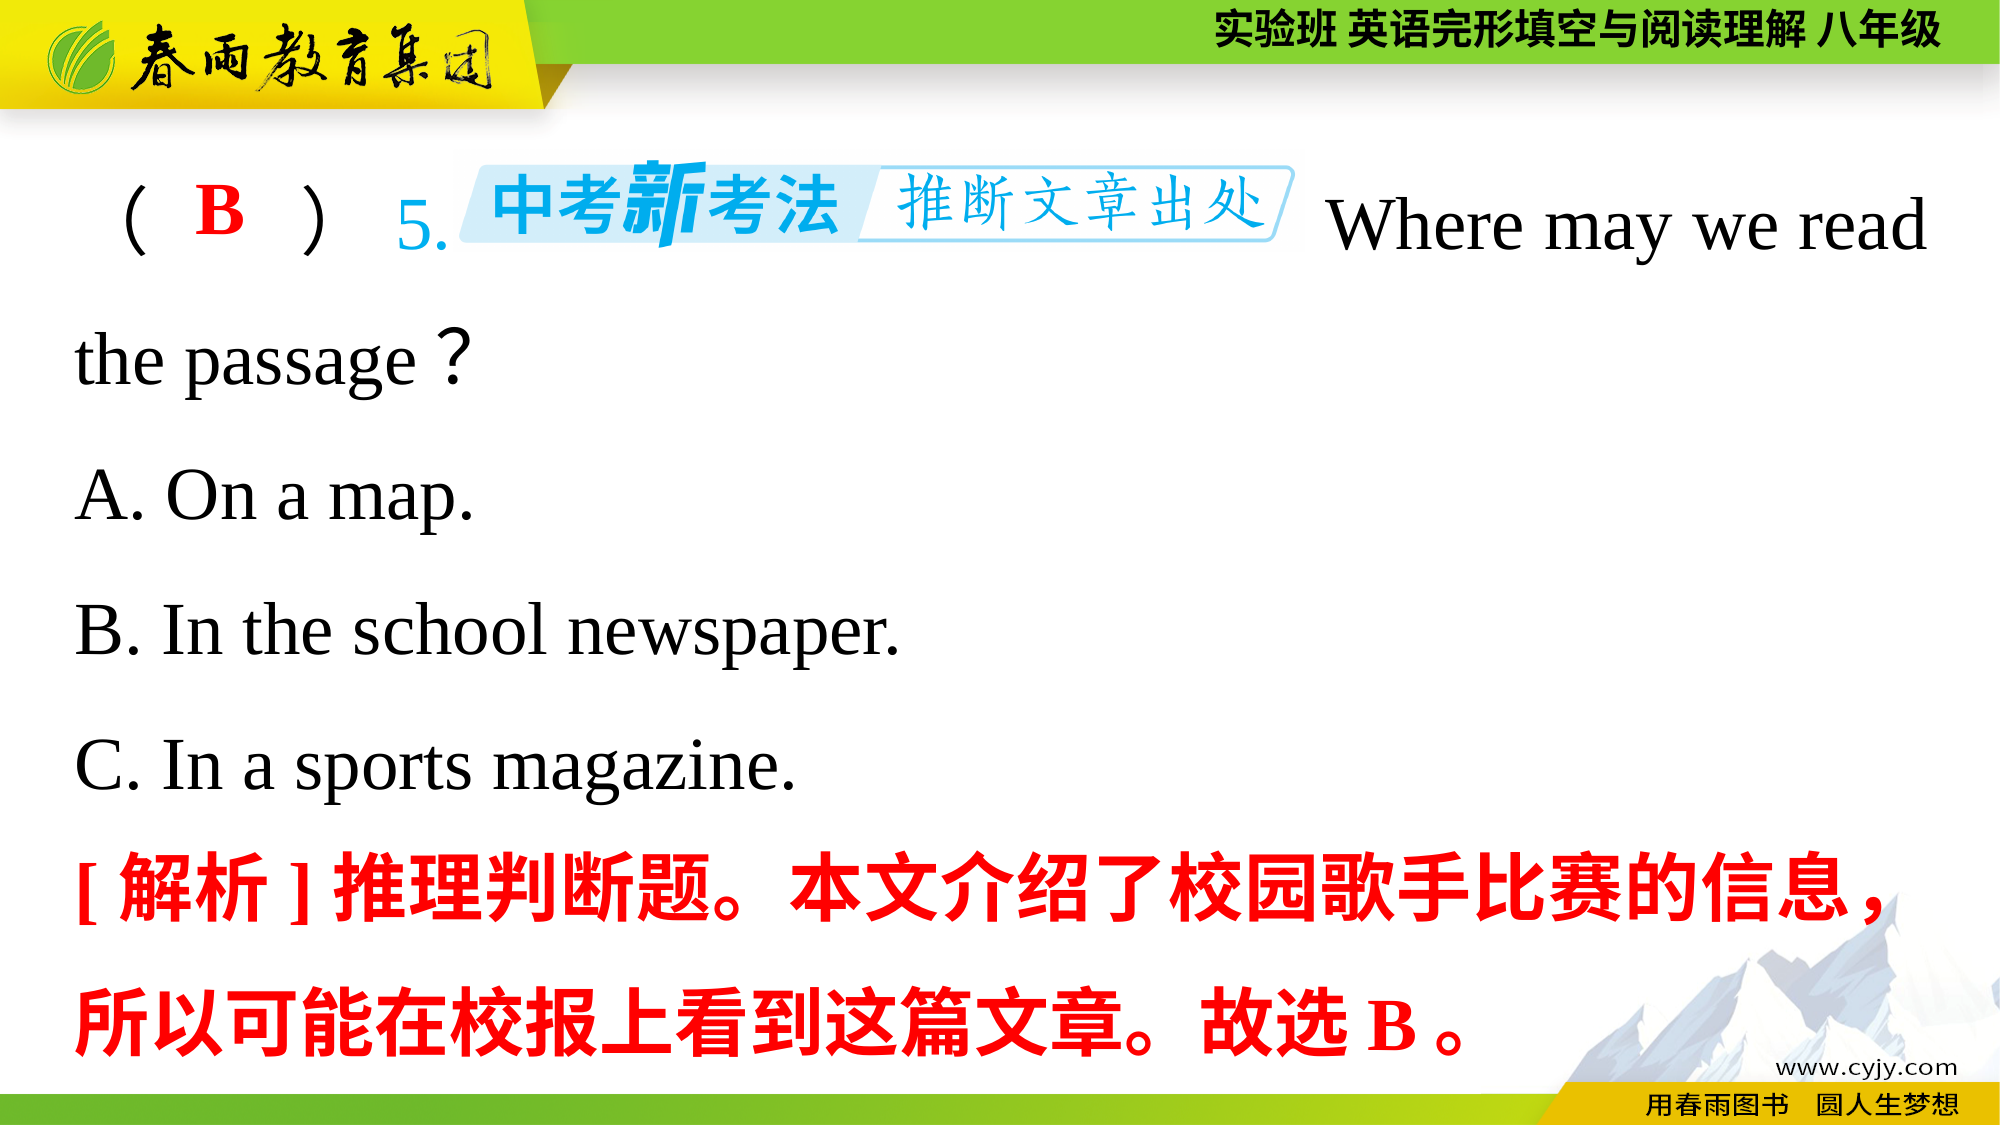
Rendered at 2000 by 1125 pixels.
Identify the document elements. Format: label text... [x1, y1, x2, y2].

picture [0, 0, 2000, 1125]
text_box [解析]推理判断题。本文介绍了校园歌手比赛的信息，所以可能在校报上看到这篇文章。故选B。 [59, 788, 1944, 1073]
list （ ）5. Where may we read the passage？ A. On a map. B. In the school newspaper. C. In a sports magazine. [59, 122, 1944, 788]
text_box B [180, 152, 261, 257]
